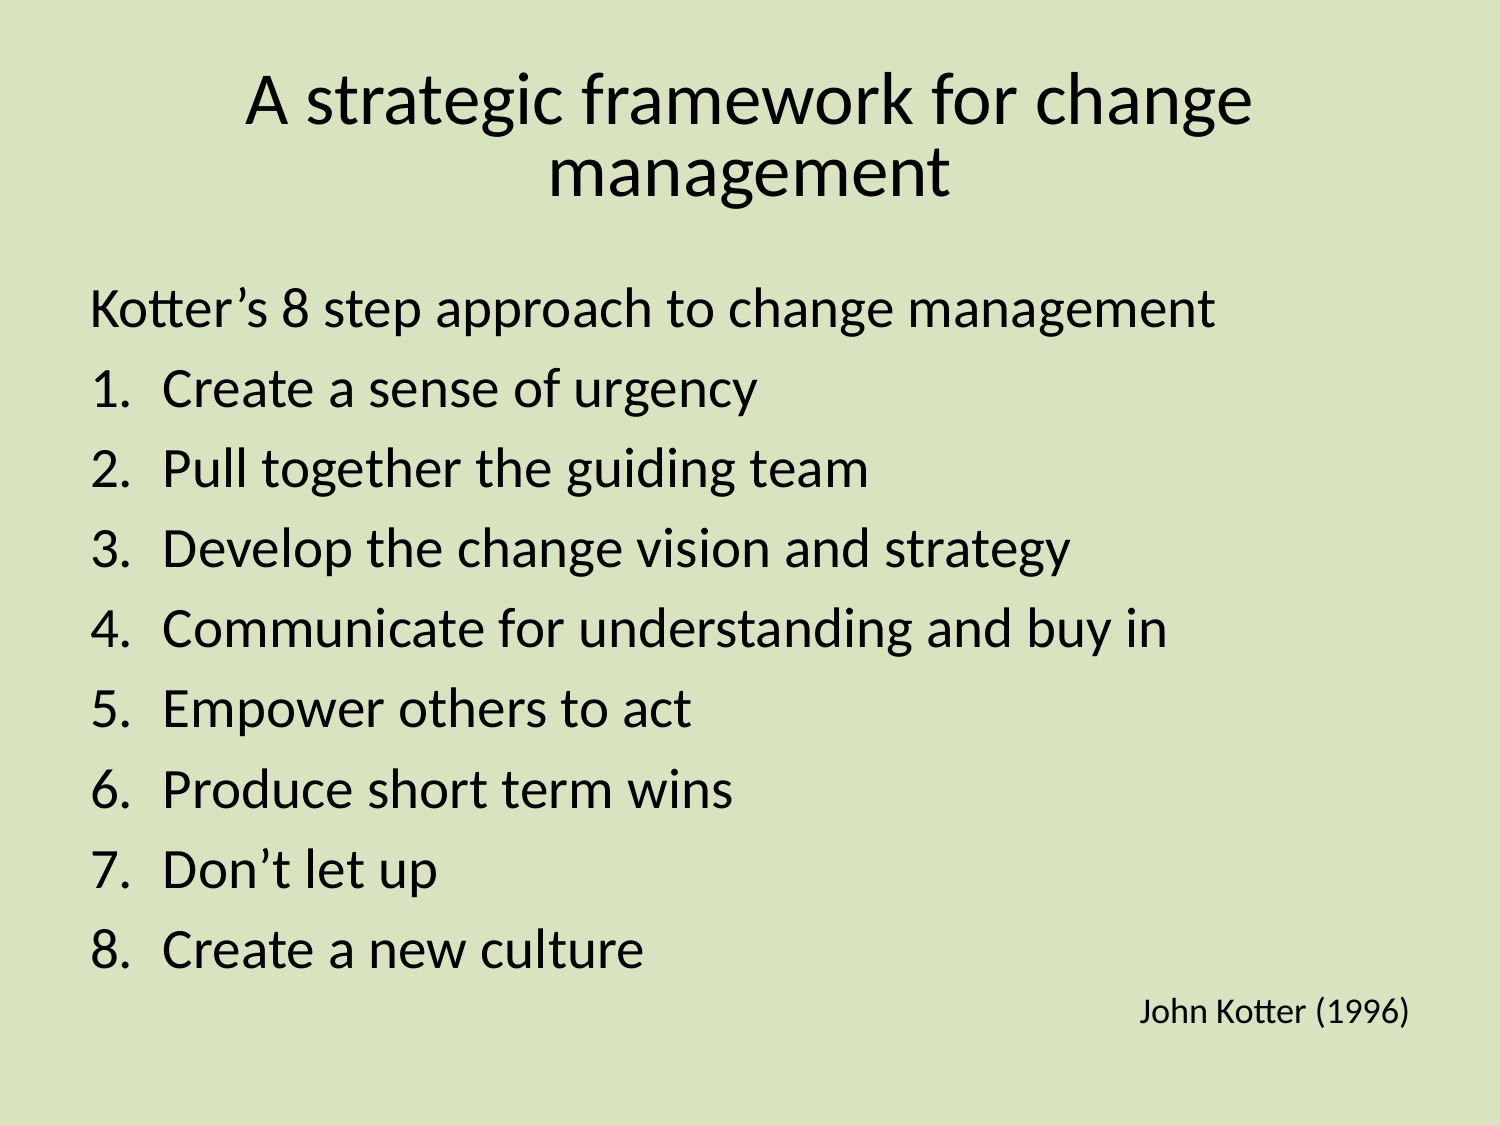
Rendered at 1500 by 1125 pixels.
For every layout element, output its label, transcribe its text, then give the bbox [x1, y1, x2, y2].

title A strategic framework for change management [75, 45, 1425, 233]
list Kotter’s 8 step approach to change management Create a sense of urgency Pull together the guiding team Develop the change vision and strategy Communicate for understanding and buy in Empower others to act Produce short term wins Don’t let up Create a new culture John Kotter (1996) [75, 262, 1425, 1044]
